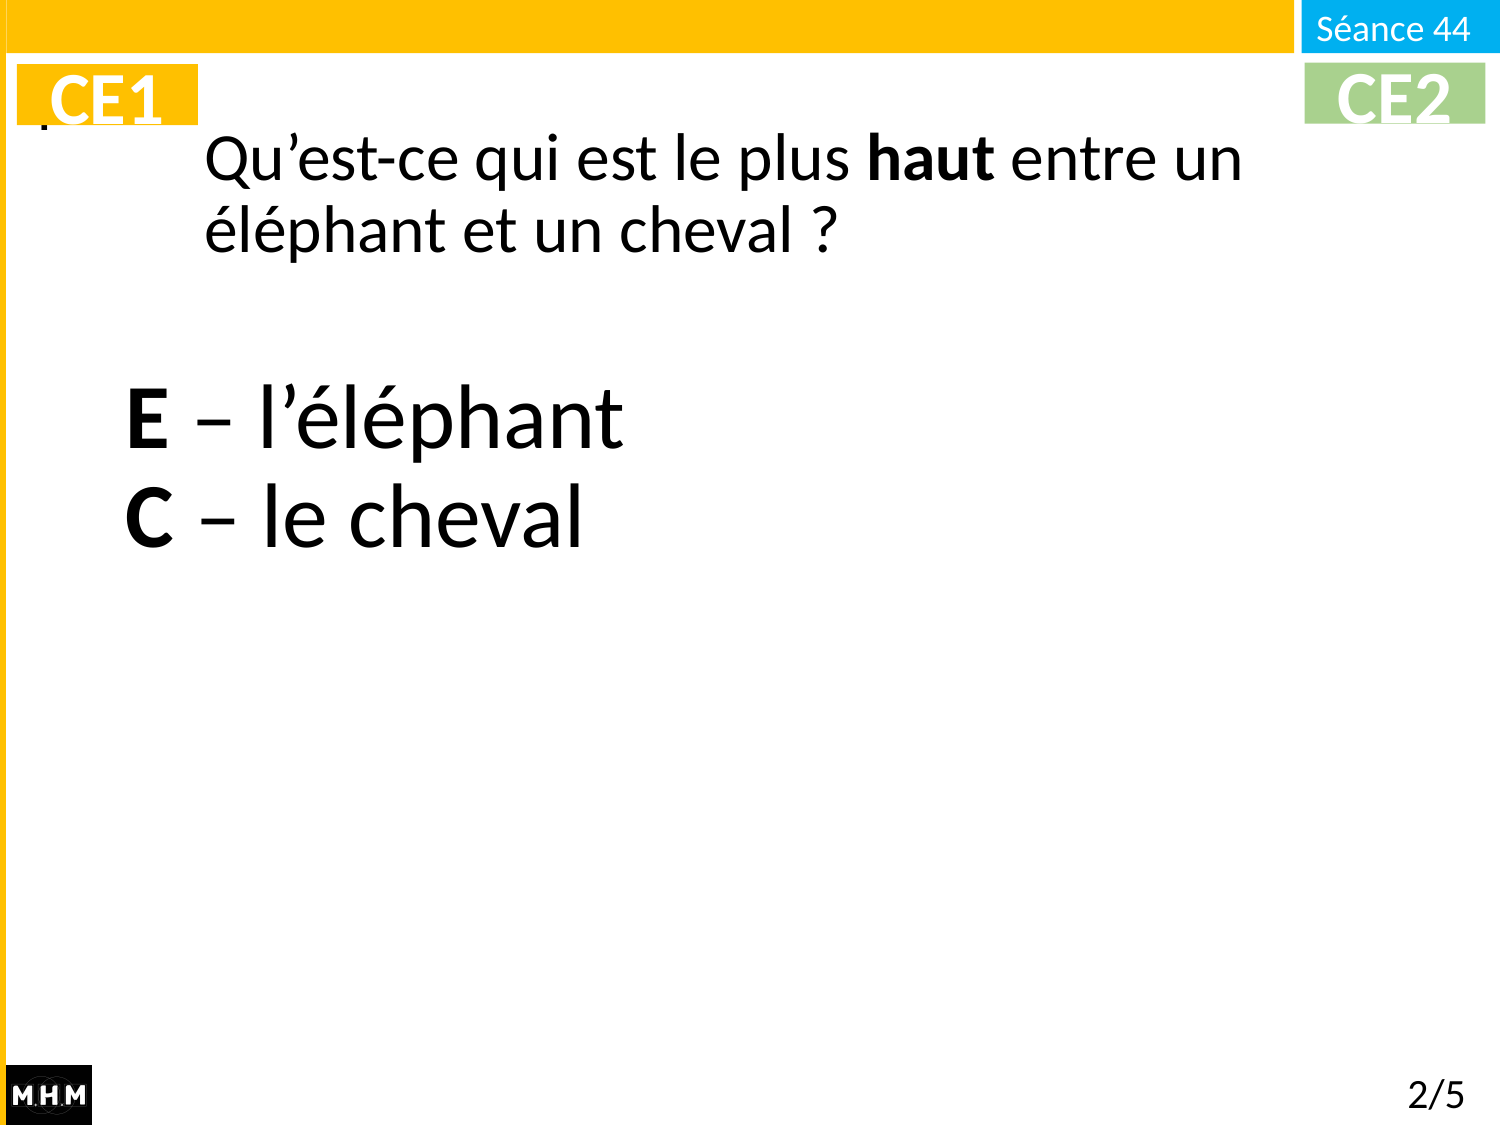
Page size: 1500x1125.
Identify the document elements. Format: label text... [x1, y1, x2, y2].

text_box CE2 [1303, 62, 1487, 125]
picture [6, 1065, 92, 1125]
title Qu’est-ce qui est le plus haut entre un éléphant et un cheval ? [189, 113, 1484, 276]
text_box E – l’éléphant C – le cheval [110, 361, 1437, 576]
text_box CE1 [16, 63, 199, 126]
list 2/5 [1373, 1064, 1500, 1125]
